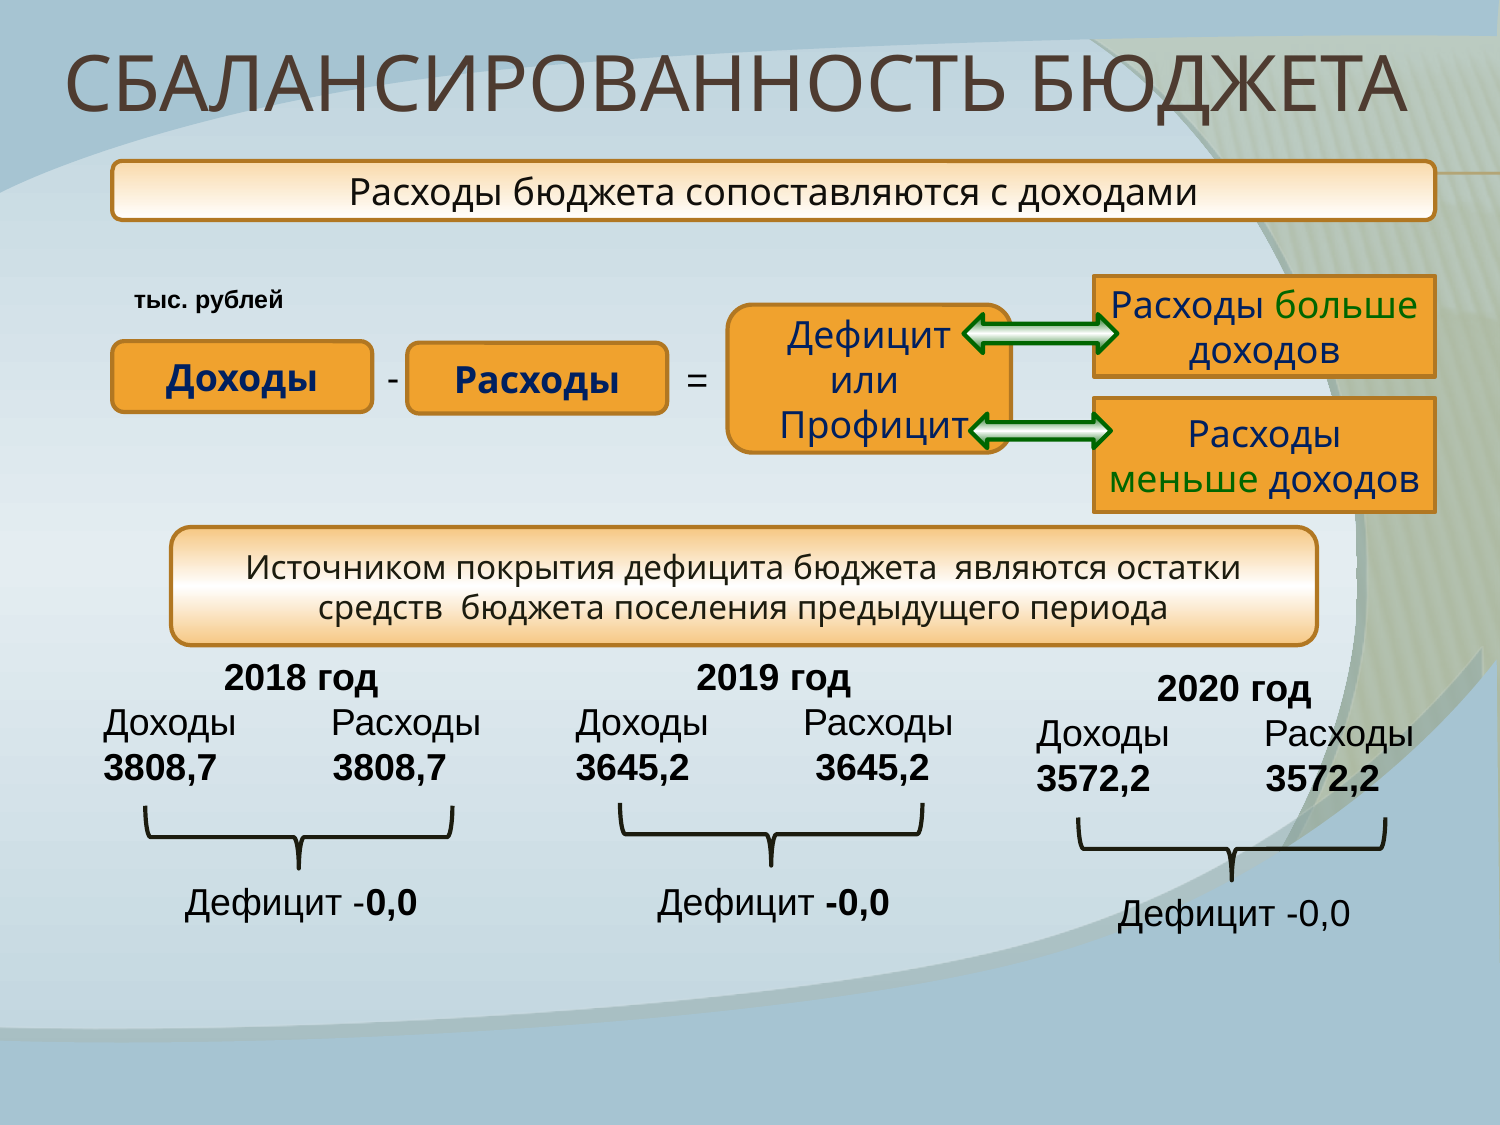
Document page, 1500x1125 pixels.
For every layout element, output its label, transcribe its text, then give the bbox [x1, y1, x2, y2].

text_box [961, 312, 1120, 356]
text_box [1021, 656, 1448, 943]
text_box = [671, 348, 731, 409]
text_box Дефицит или Профицит [725, 302, 1014, 455]
text_box - [372, 346, 431, 407]
text_box Доходы [110, 339, 373, 415]
title Сбалансированность бюджета [1, 0, 1472, 161]
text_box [88, 644, 515, 976]
text_box [967, 411, 1113, 451]
text_box Расходы бюджета сопоставляются с доходами [110, 158, 1438, 223]
text_box [820, 333, 880, 394]
text_box Расходы больше доходов [1092, 274, 1437, 379]
text_box Расходы [406, 340, 670, 416]
text_box Расходы меньше доходов [1092, 396, 1437, 514]
text_box тыс. рублей [118, 276, 313, 321]
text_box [560, 644, 987, 979]
text_box Источником покрытия дефицита бюджета являются остатки средств бюджета поселения предыдущего периода [168, 524, 1320, 648]
